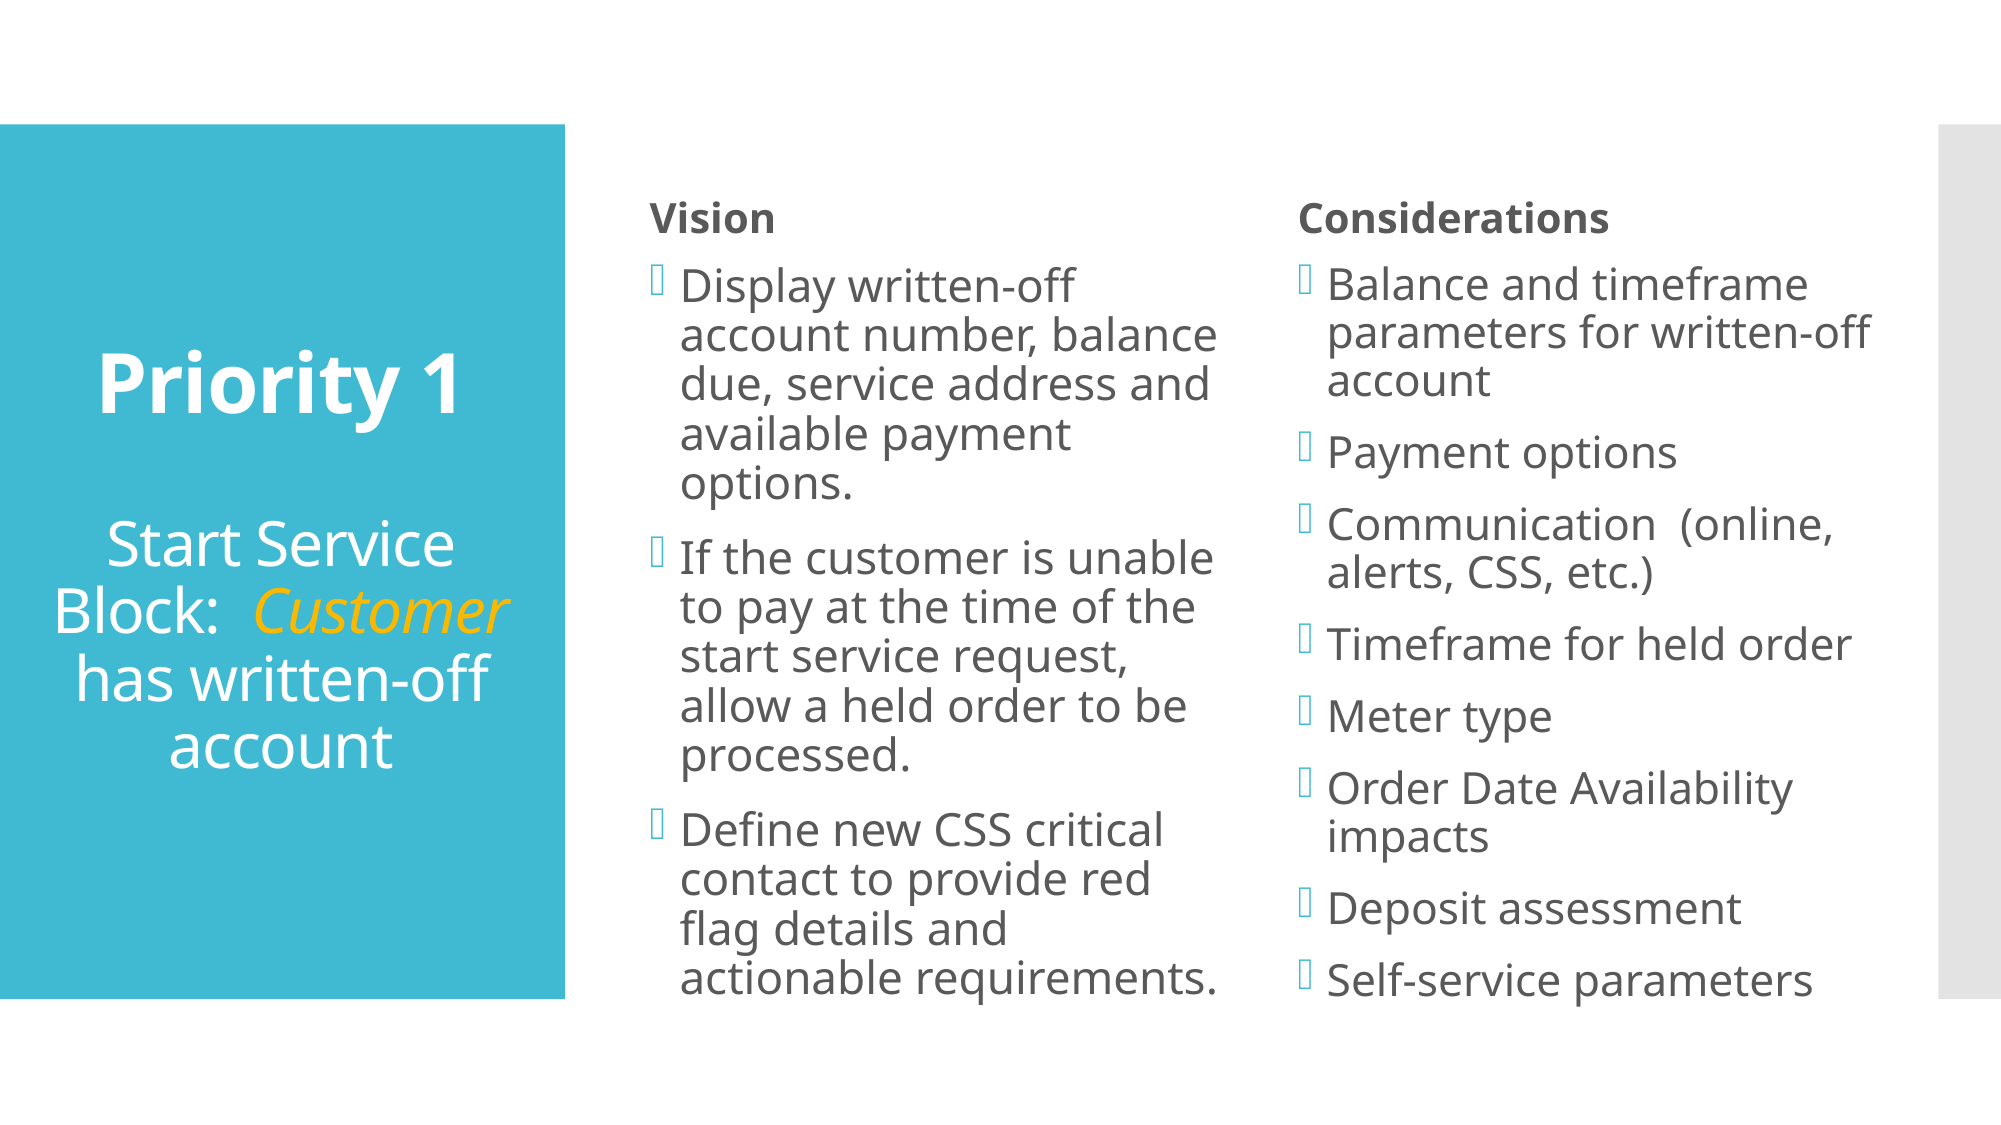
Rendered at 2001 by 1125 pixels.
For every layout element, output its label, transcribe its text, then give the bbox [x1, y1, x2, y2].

list Balance and timeframe parameters for written-off account Payment options Communication (online, alerts, CSS, etc.) Timeframe for held order Meter type Order Date Availability impacts Deposit assessment Self-service parameters [1282, 254, 1918, 1019]
list Considerations [1282, 117, 1853, 251]
title Priority 1 Start Service Block: Customer has written-off account [3, 184, 560, 940]
list Vision [634, 118, 1205, 251]
list Display written-off account number, balance due, service address and available payment options. If the customer is unable to pay at the time of the start service request, allow a held order to be processed. Define new CSS critical contact to provide red flag details and actionable requirements. [634, 254, 1251, 1125]
